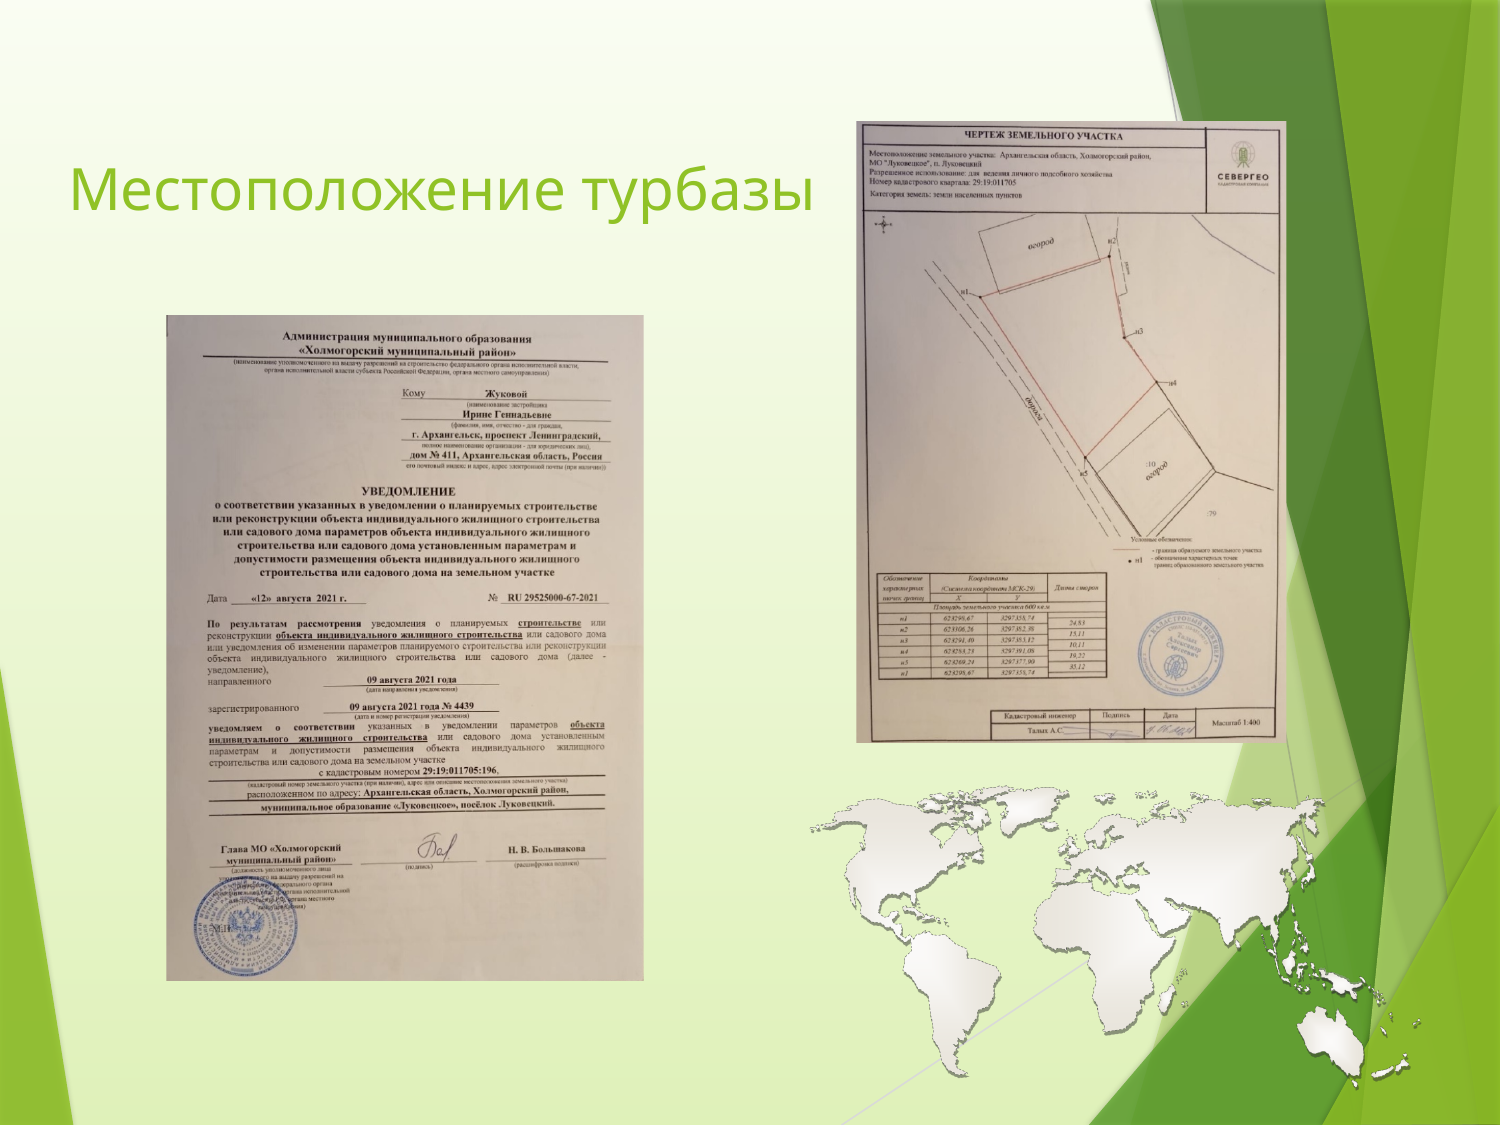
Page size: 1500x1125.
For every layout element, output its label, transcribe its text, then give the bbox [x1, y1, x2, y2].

picture [808, 785, 1423, 1092]
picture [760, 121, 1383, 743]
picture [72, 315, 738, 981]
title Местоположение турбазы [53, 144, 856, 362]
